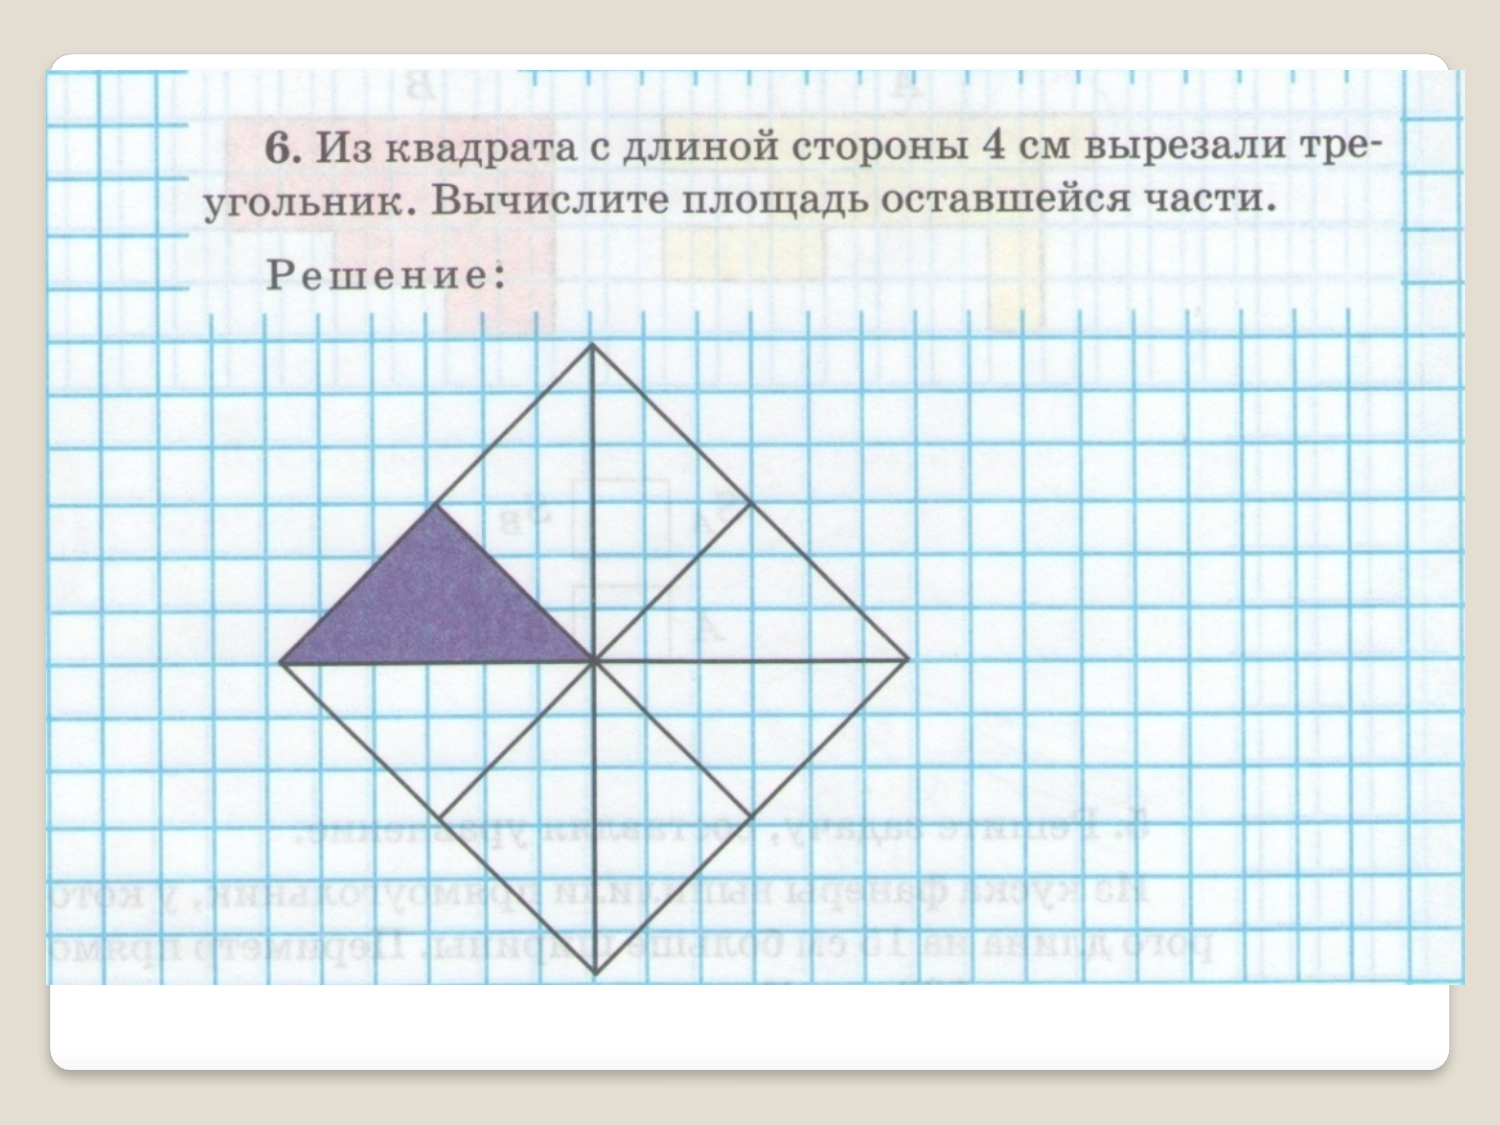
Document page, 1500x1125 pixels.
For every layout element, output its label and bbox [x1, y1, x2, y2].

list [46, 70, 1466, 985]
